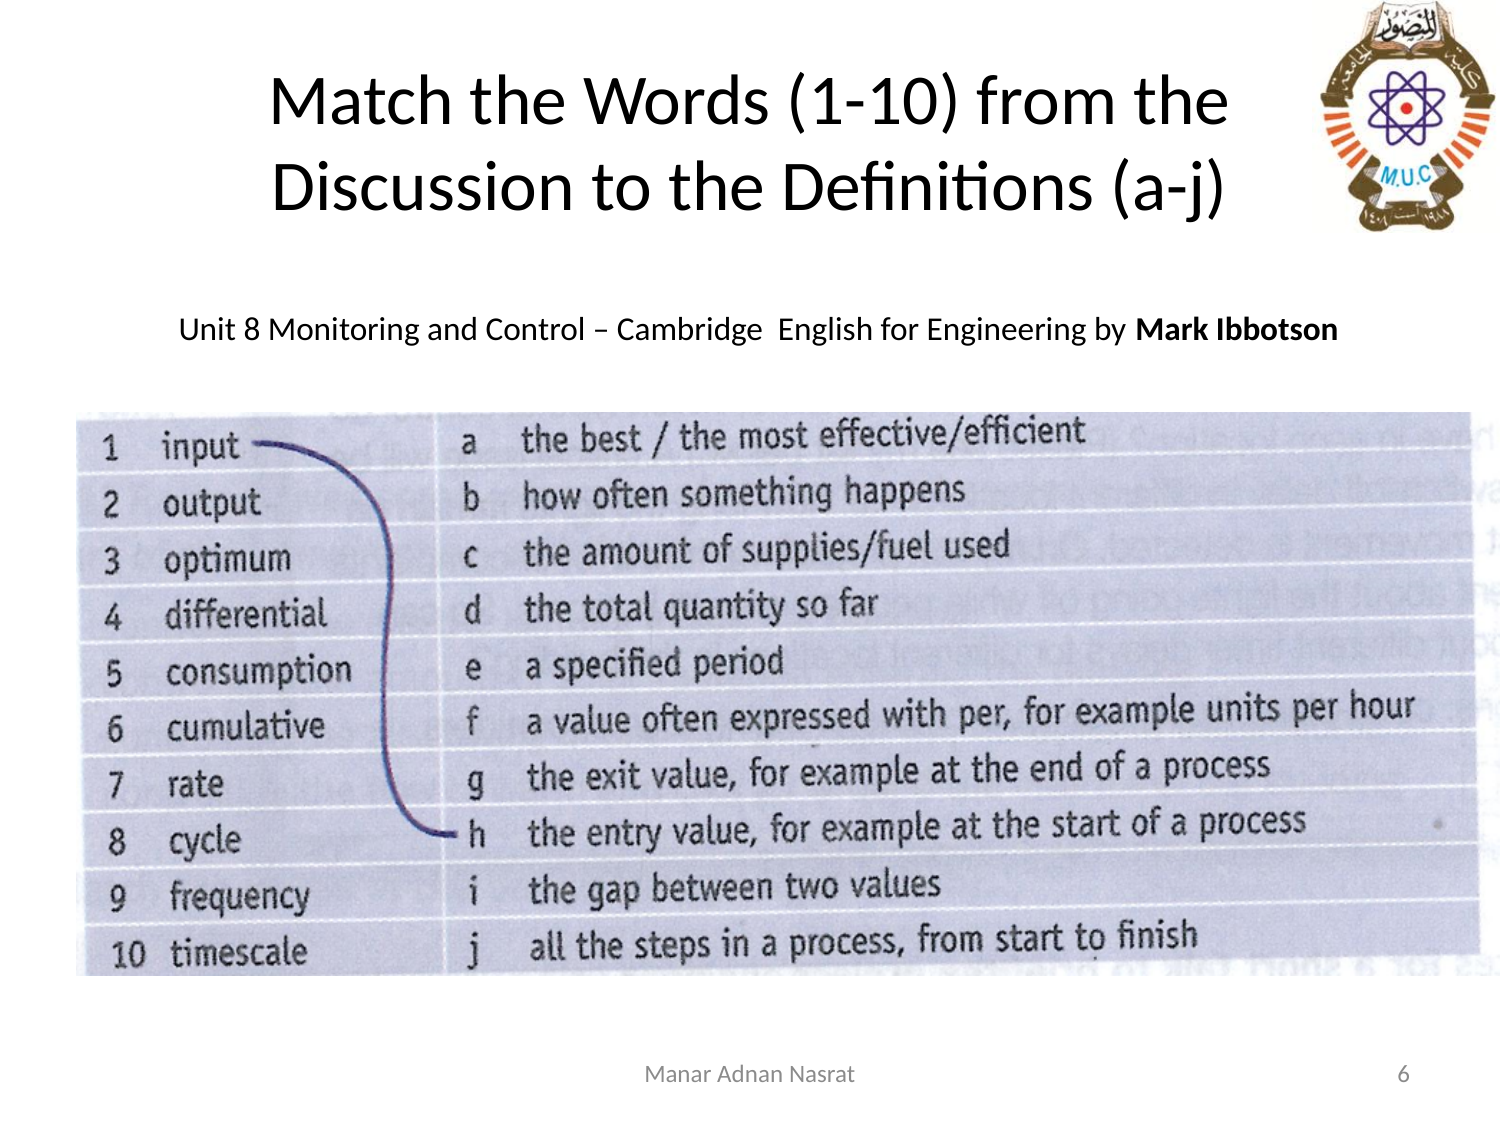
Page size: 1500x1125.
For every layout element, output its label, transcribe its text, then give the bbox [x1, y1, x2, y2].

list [75, 412, 1500, 977]
text_box Unit 8 Monitoring and Control – Cambridge English for Engineering by Mark Ibbotson [118, 299, 1400, 355]
slide_number 6 [1074, 1042, 1425, 1103]
title Match the Words (1-10) from the Discussion to the Definitions (a-j) [75, 45, 1307, 233]
footer Manar Adnan Nasrat [512, 1042, 988, 1103]
picture [1312, 0, 1500, 234]
